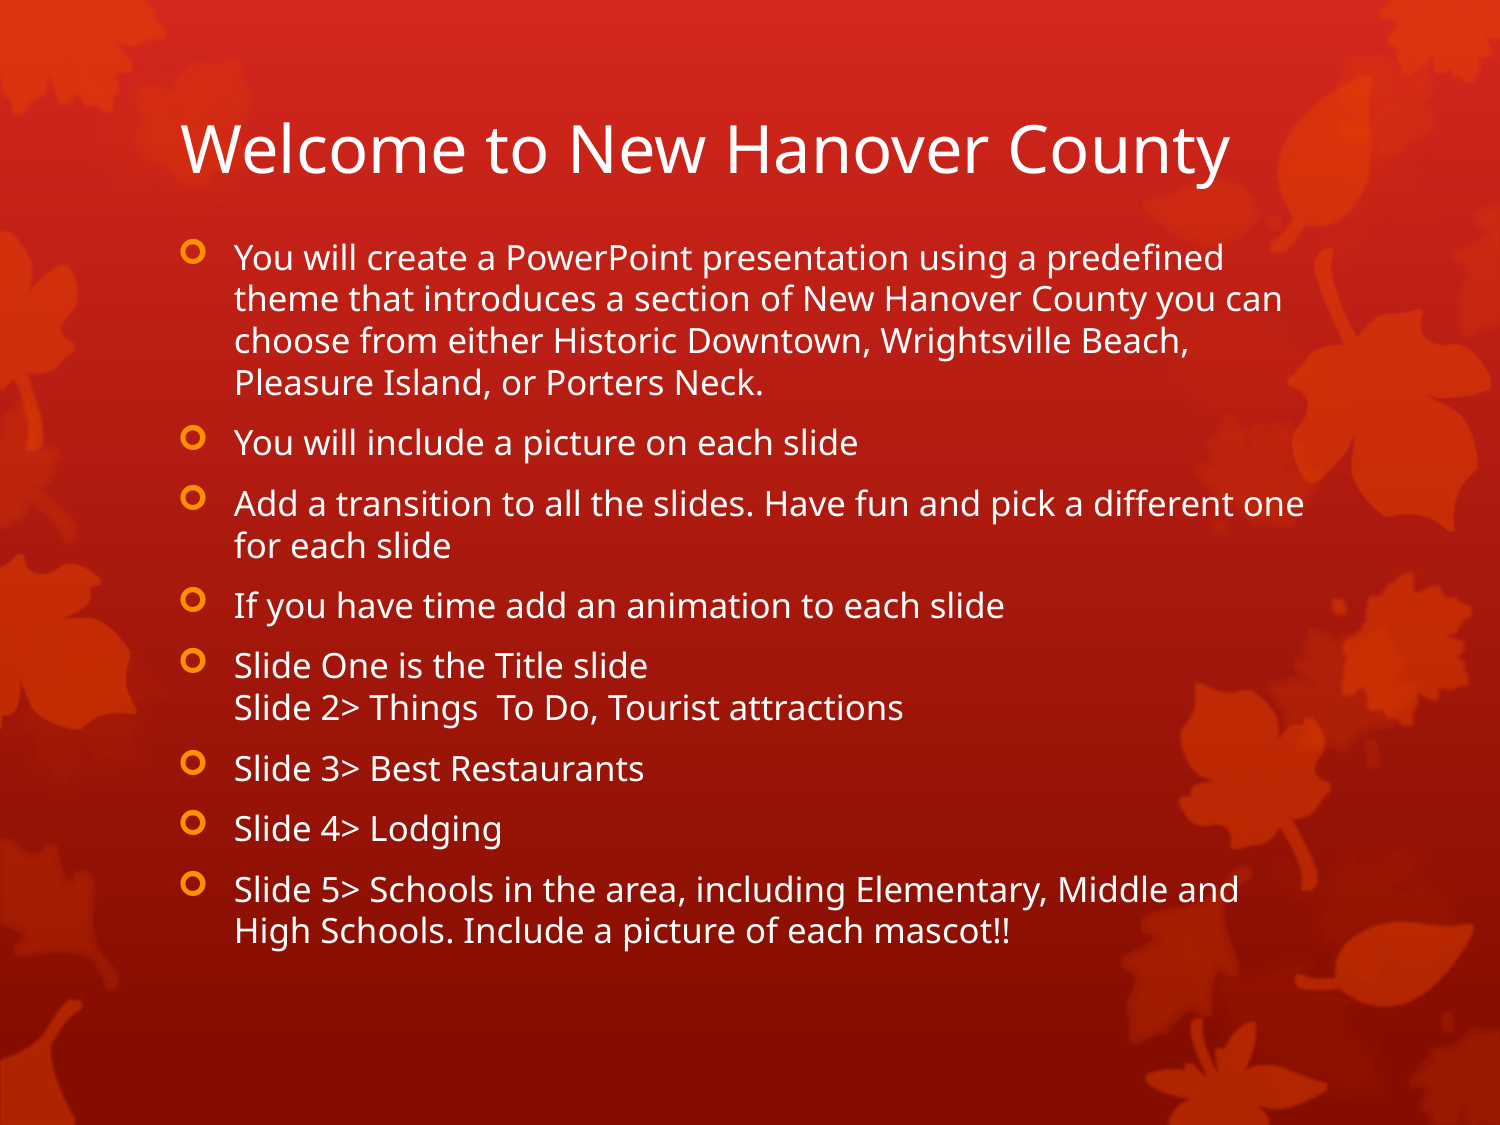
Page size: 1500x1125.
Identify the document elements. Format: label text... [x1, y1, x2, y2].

list You will create a PowerPoint presentation using a predefined theme that introduces a section of New Hanover County you can choose from either Historic Downtown, Wrightsville Beach, Pleasure Island, or Porters Neck. You will include a picture on each slide Add a transition to all the slides. Have fun and pick a different one for each slide If you have time add an animation to each slide Slide One is the Title slide Slide 2> Things To Do, Tourist attractions Slide 3> Best Restaurants Slide 4> Lodging Slide 5> Schools in the area, including Elementary, Middle and High Schools. Include a picture of each mascot!! [162, 224, 1335, 962]
title Welcome to New Hanover County [165, 110, 1335, 224]
